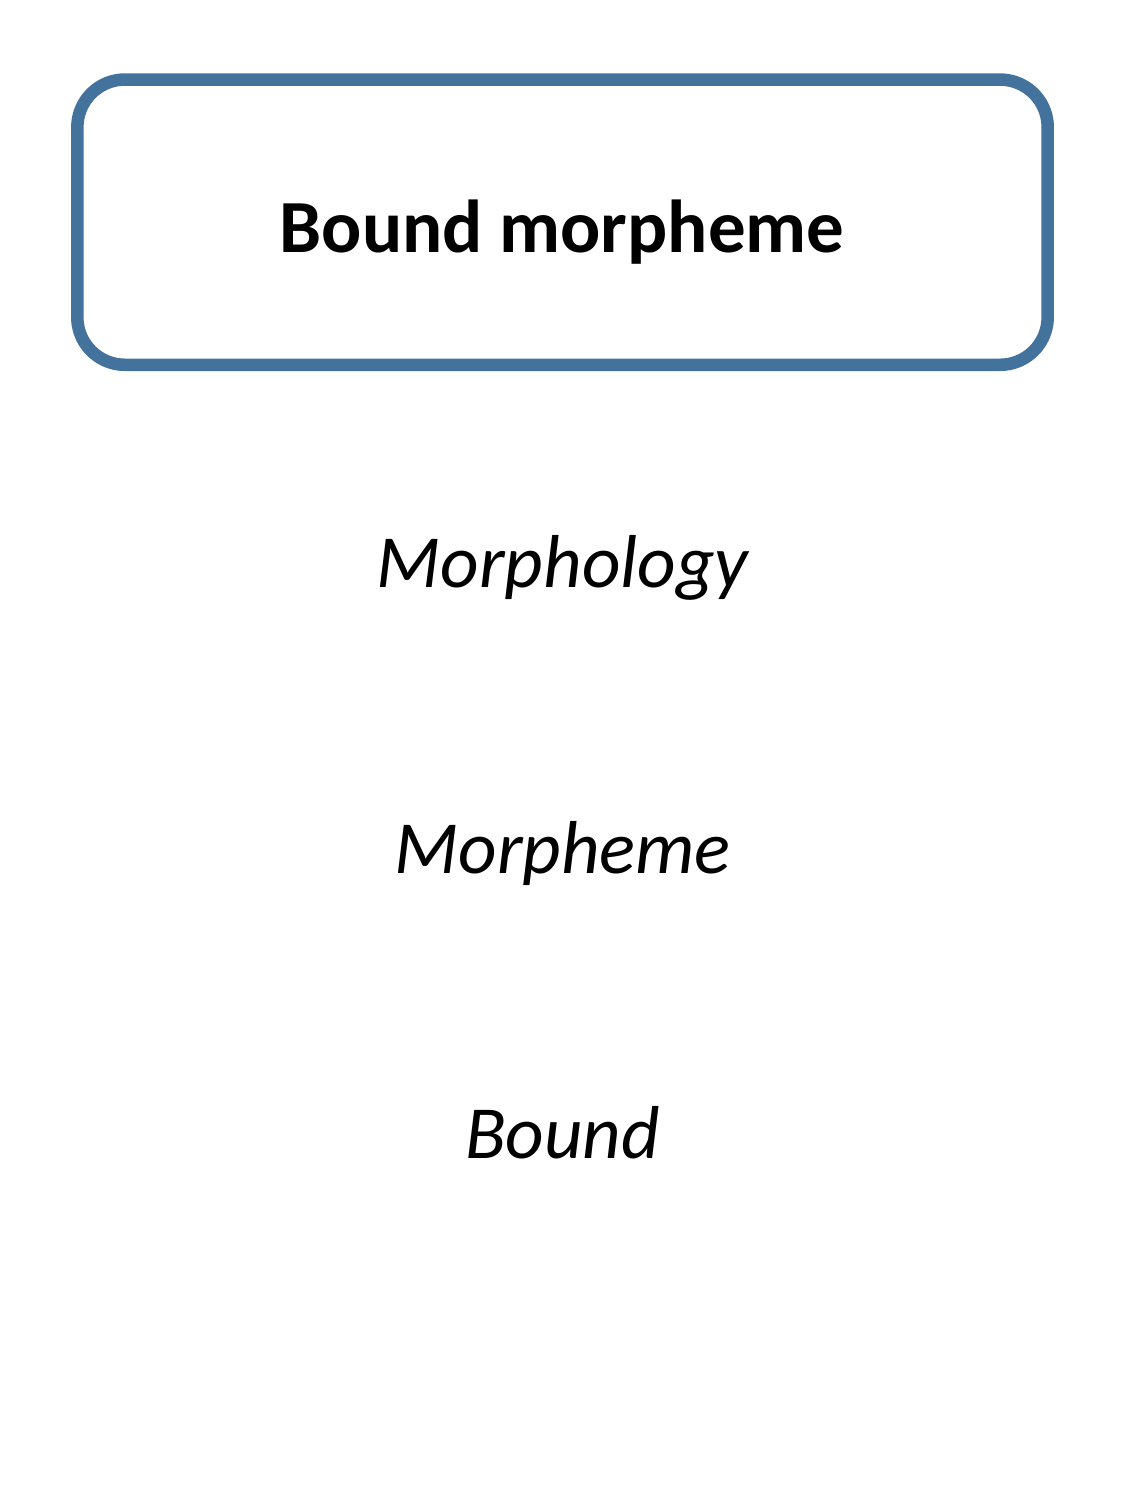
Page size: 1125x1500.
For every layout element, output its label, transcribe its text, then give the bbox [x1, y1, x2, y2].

list Morphology Morpheme Bound [77, 399, 1048, 1352]
text_box Bound morpheme [76, 78, 1049, 366]
